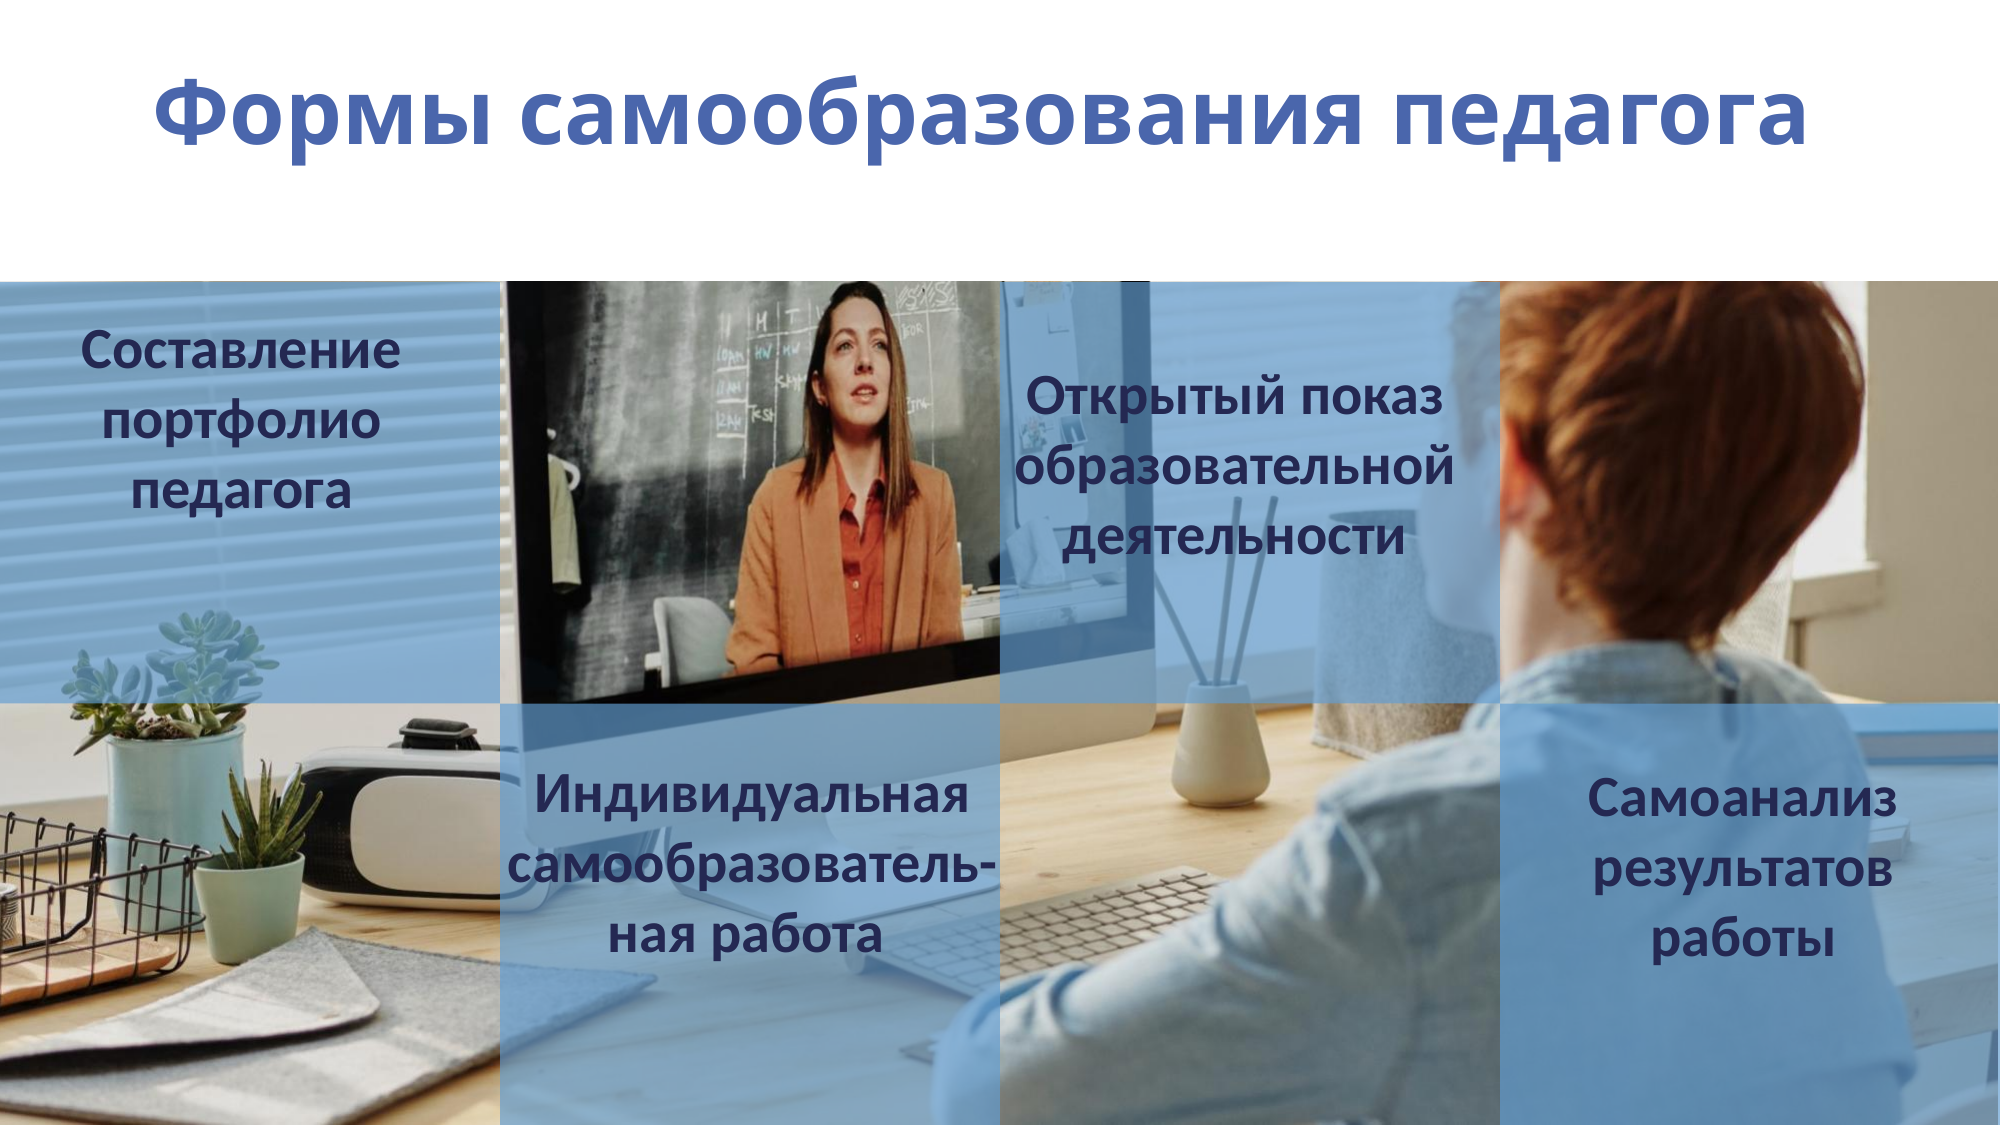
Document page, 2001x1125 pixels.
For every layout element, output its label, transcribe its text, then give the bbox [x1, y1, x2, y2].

text_box Формы самообразования педагога [137, 59, 1863, 174]
picture [0, 281, 1998, 1125]
